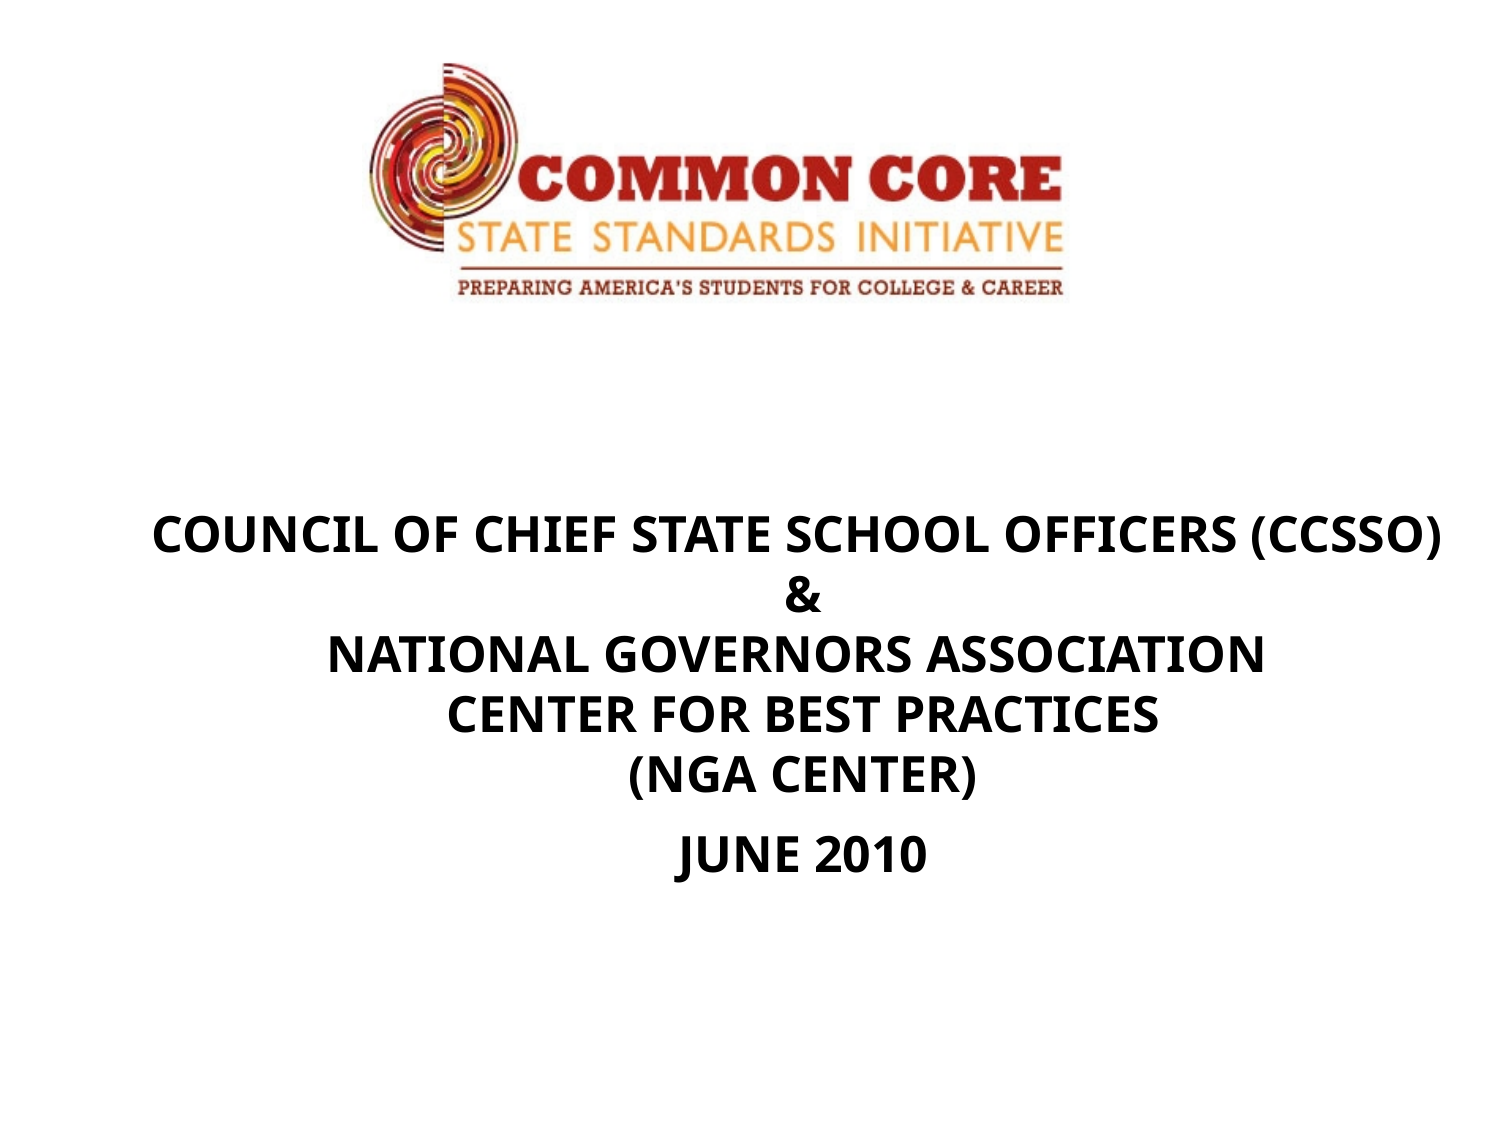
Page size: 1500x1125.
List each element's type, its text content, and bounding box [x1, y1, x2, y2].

subtitle COUNCIL OF CHIEF STATE SCHOOL OFFICERS (CCSSO) & NATIONAL GOVERNORS ASSOCIATION CENTER FOR BEST PRACTICES (NGA CENTER) JUNE 2010 [112, 487, 1500, 988]
picture [362, 37, 1125, 350]
